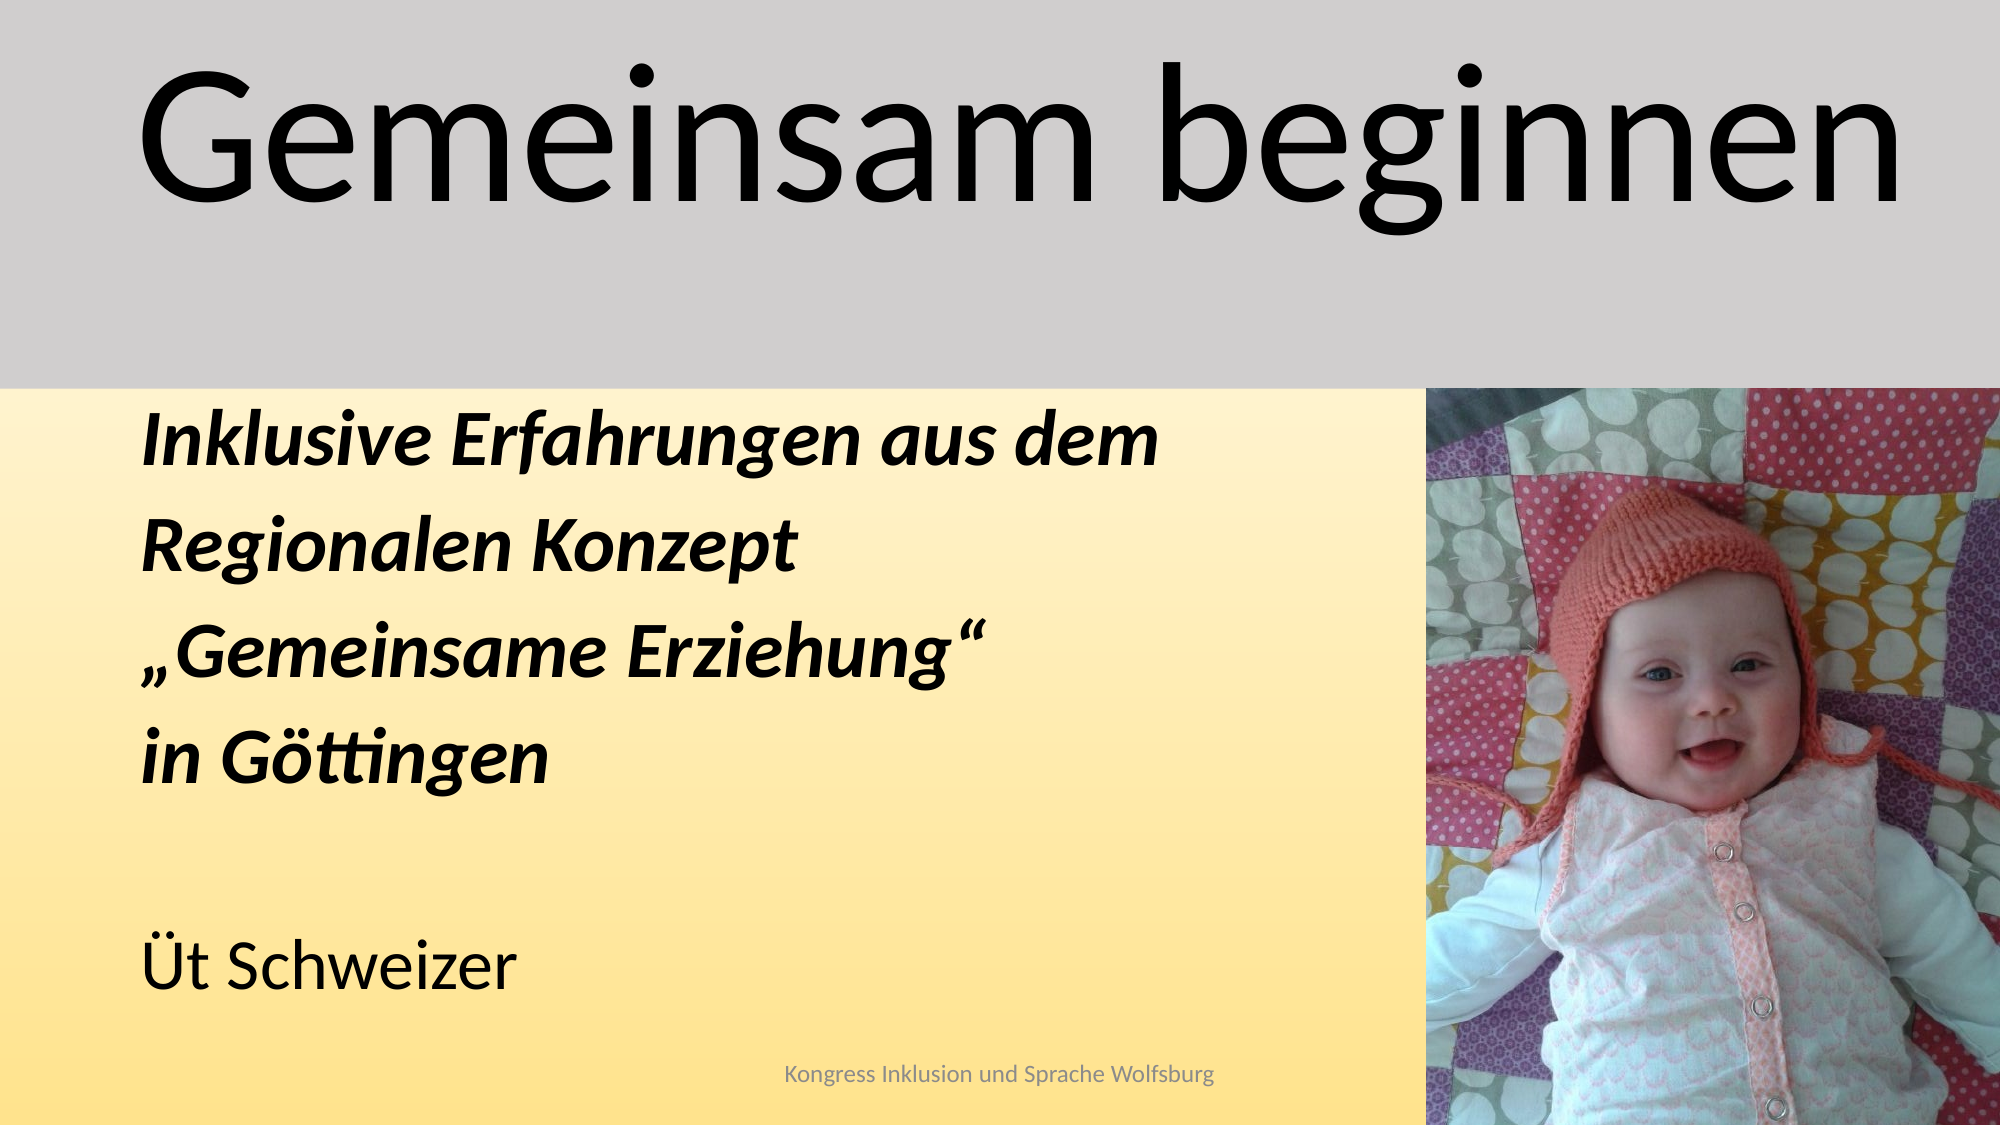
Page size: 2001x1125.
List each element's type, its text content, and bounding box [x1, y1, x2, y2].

title Gemeinsam beginnen [0, 0, 2000, 389]
footer Kongress Inklusion und Sprache Wolfsburg [137, 1042, 1426, 1103]
picture [1426, 388, 2000, 1125]
list Inklusive Erfahrungen aus dem Regionalen Konzept „Gemeinsame Erziehung“ in Göttingen Üt Schweizer [125, 388, 1426, 1014]
